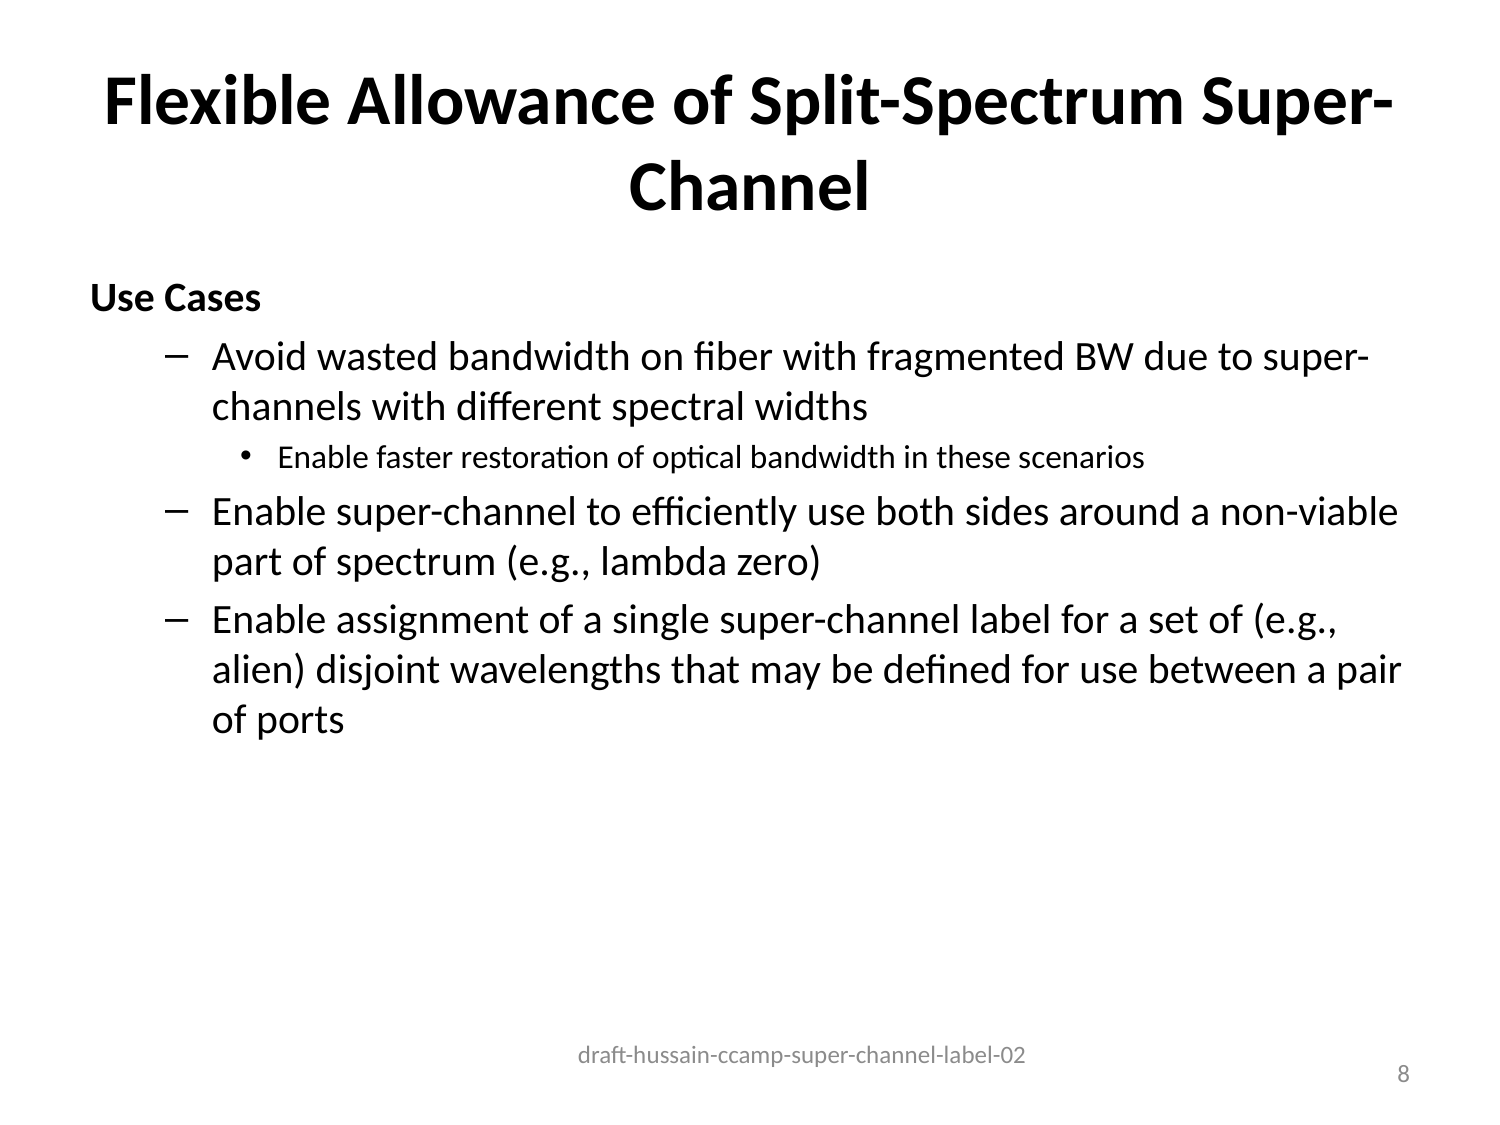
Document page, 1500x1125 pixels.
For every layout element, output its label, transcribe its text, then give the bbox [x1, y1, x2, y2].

slide_number 8 [1074, 1042, 1425, 1103]
footer draft-hussain-ccamp-super-channel-label-02 [512, 1042, 1074, 1094]
title Flexible Allowance of Split-Spectrum Super-Channel [0, 45, 1500, 233]
list Use Cases Avoid wasted bandwidth on fiber with fragmented BW due to super-channels with different spectral widths Enable faster restoration of optical bandwidth in these scenarios Enable super-channel to efficiently use both sides around a non-viable part of spectrum (e.g., lambda zero) Enable assignment of a single super-channel label for a set of (e.g., alien) disjoint wavelengths that may be defined for use between a pair of ports [75, 262, 1425, 1005]
